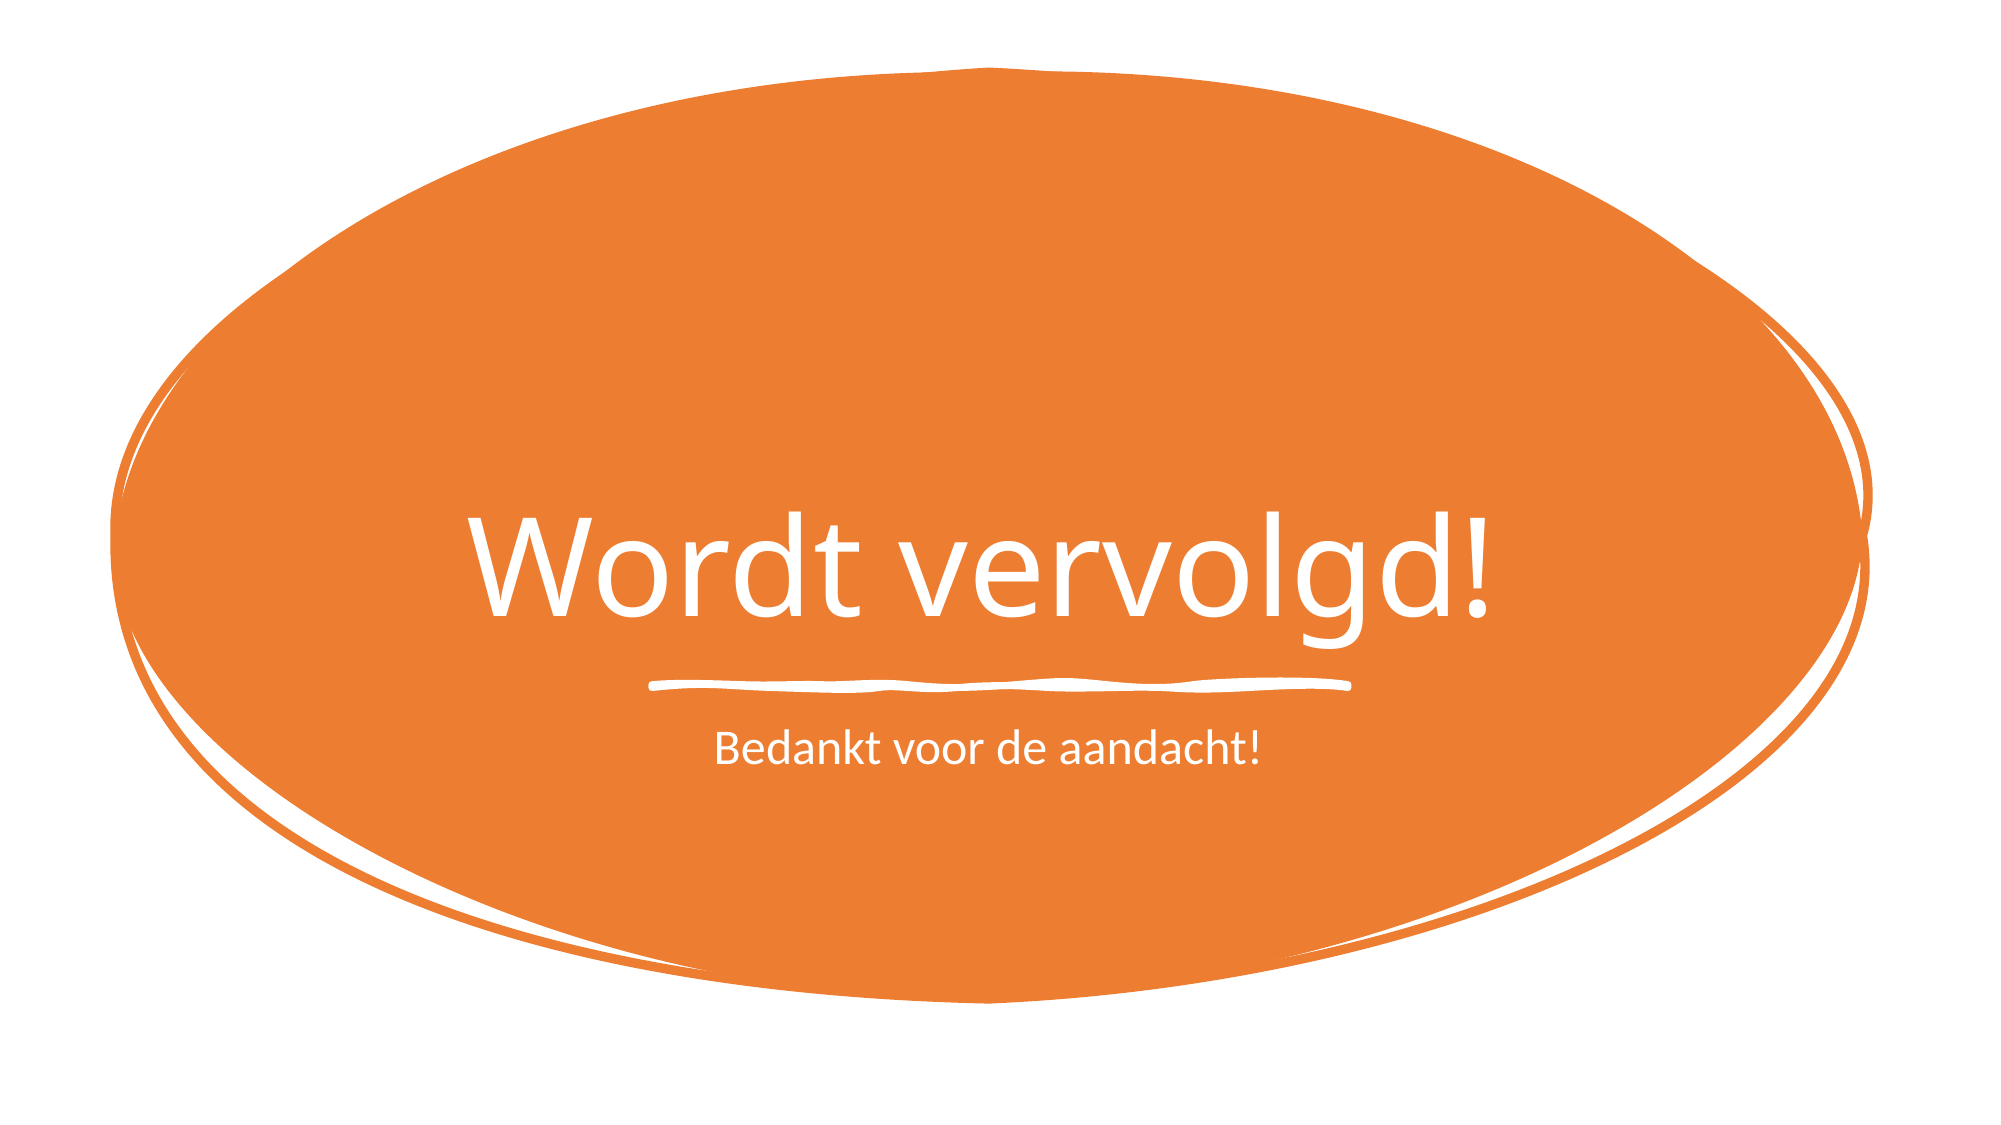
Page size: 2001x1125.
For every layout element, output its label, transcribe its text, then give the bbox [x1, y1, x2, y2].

text_box [113, 71, 1870, 1000]
title Wordt vervolgd! [338, 313, 1661, 655]
text_box [0, 0, 2000, 1125]
text_box [650, 679, 1350, 691]
list Bedankt voor de aandacht! [529, 714, 1470, 868]
